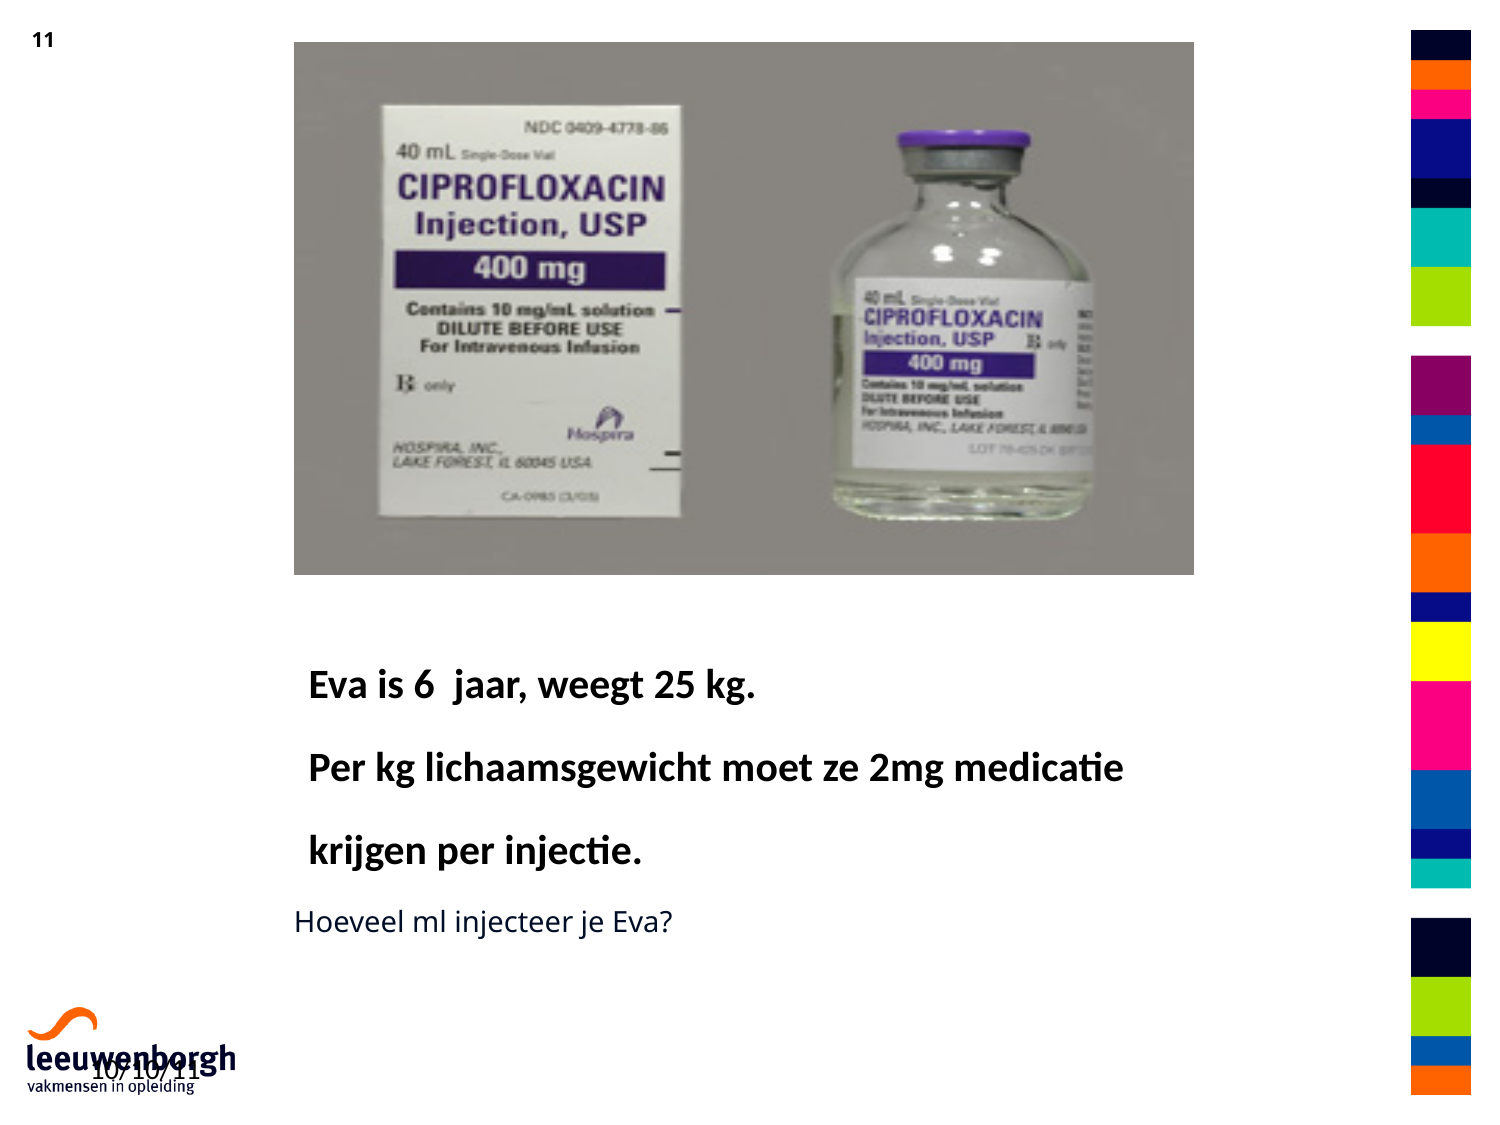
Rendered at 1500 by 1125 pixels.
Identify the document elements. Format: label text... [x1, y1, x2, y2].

picture [1411, 30, 1471, 1095]
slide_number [74, 1042, 425, 1103]
picture [27, 1007, 235, 1095]
title Eva is 6 jaar, weegt 25 kg. Per kg lichaamsgewicht moet ze 2mg medicatie krijgen per injectie. [293, 787, 1195, 880]
picture [293, 42, 1195, 575]
list Hoeveel ml injecteer je Eva? [293, 880, 1195, 1125]
